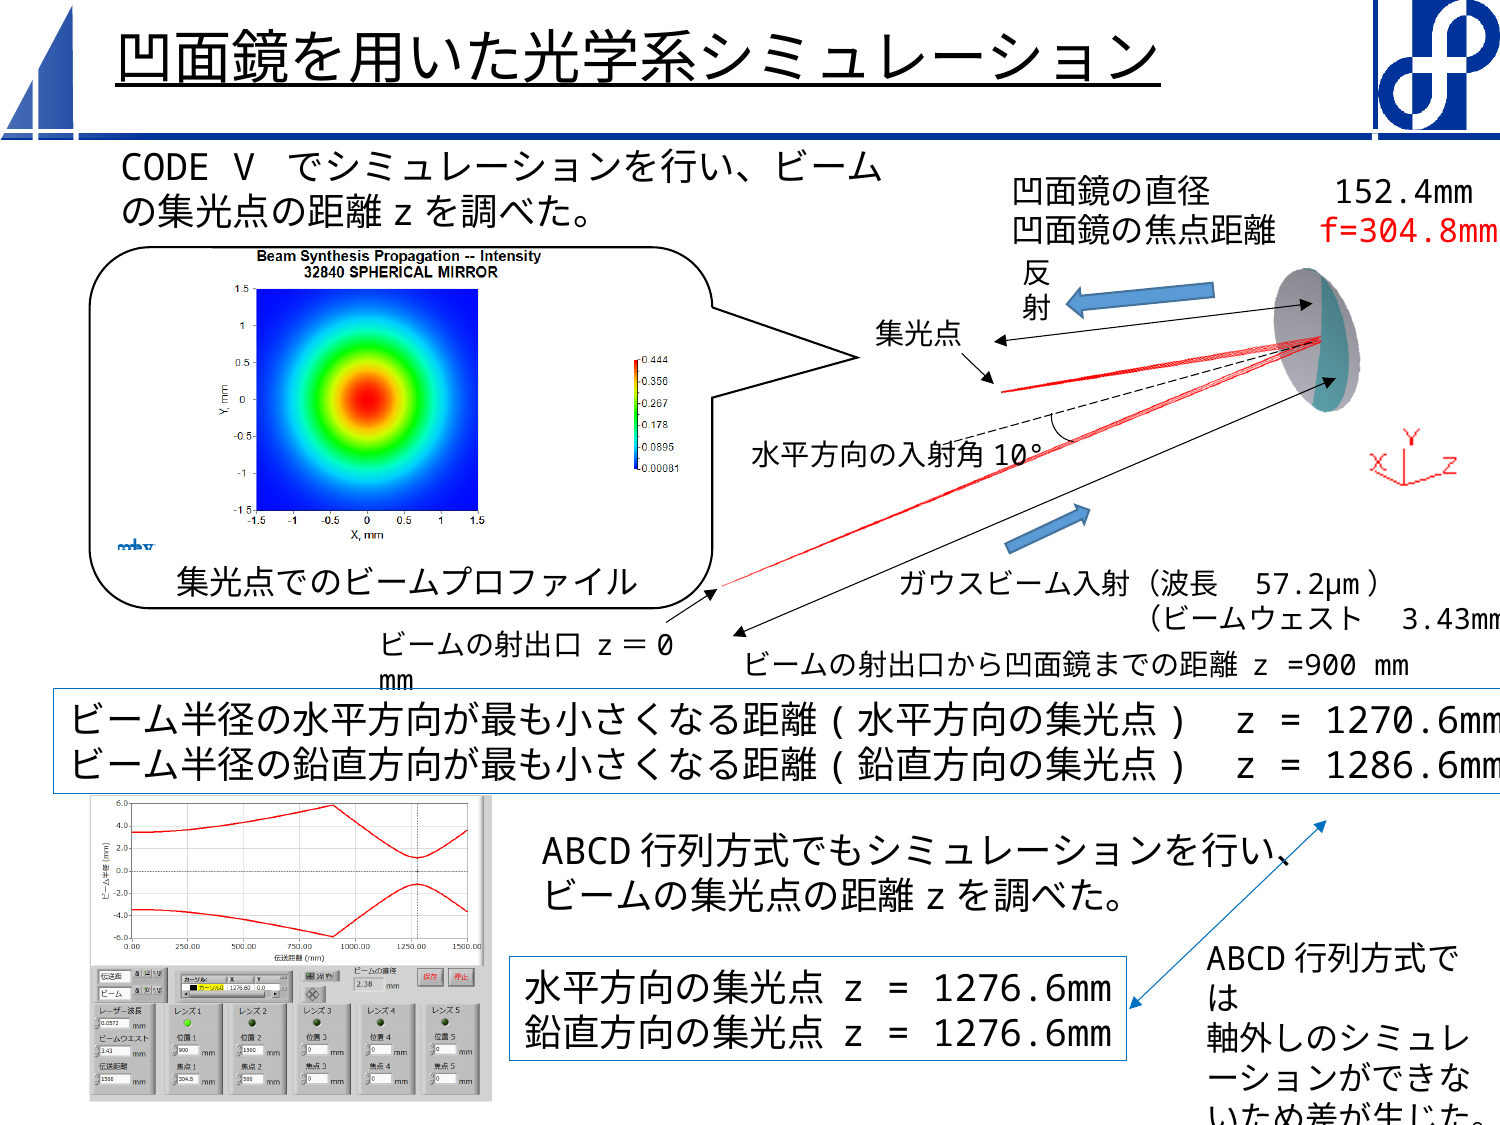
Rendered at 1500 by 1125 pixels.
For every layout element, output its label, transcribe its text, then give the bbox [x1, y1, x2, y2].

text_box ビームの射出口から凹面鏡までの距離 z =900 mm [728, 638, 1458, 688]
picture [1378, 0, 1500, 130]
text_box ABCD行列方式でもシミュレーションを行い、 ビームの集光点の距離zを調べた。 [526, 820, 1129, 925]
picture [700, 217, 1485, 611]
picture [117, 247, 680, 550]
text_box [88, 253, 700, 610]
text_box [1129, 820, 1327, 1010]
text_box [961, 353, 994, 385]
picture [89, 795, 494, 1103]
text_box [666, 588, 718, 623]
text_box 凹面鏡の直径 152.4mm 凹面鏡の焦点距離 f=304.8mm [996, 162, 1500, 257]
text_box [993, 303, 1313, 341]
text_box ビームの射出口 z＝0 mm [364, 619, 728, 688]
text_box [732, 378, 1336, 637]
text_box 水平方向の集光点 z = 1276.6mm 鉛直方向の集光点 z = 1276.6mm [509, 956, 1127, 1061]
text_box CODE V でシミュレーションを行い、ビームの集光点の距離zを調べた。 [105, 135, 910, 241]
text_box ABCD行列方式では 軸外しのシミュレ ーションができな いため差が生じた。 [1191, 930, 1500, 1125]
text_box ガウスビーム入射（波長 57.2μm） （ビームウェスト 3.43mm） [883, 557, 1500, 643]
title 凹面鏡を用いた光学系シミュレーション [100, 21, 1372, 153]
text_box ビーム半径の水平方向が最も小さくなる距離(水平方向の集光点) z = 1270.6mm ビーム半径の鉛直方向が最も小さくなる距離(鉛直方向の集光点) z = 1286.6mm [53, 688, 1500, 794]
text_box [942, 341, 1316, 445]
